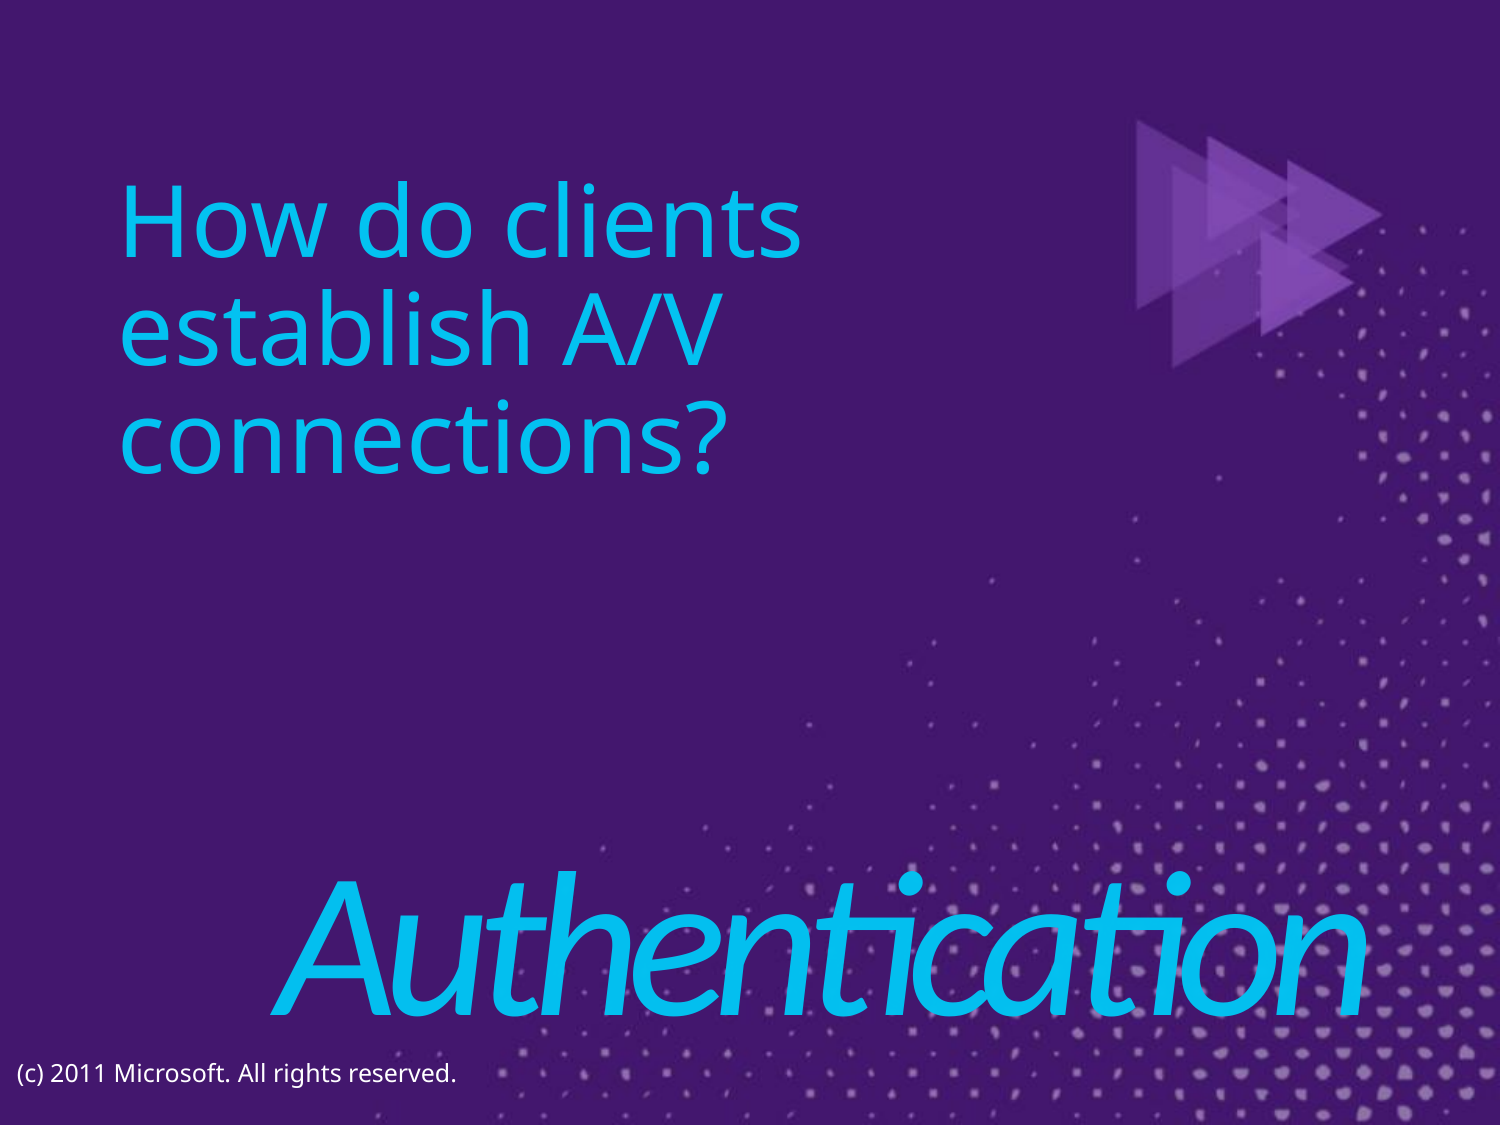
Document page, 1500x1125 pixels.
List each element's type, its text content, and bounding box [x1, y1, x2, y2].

footer (c) 2011 Microsoft. All rights reserved. [0, 1042, 475, 1103]
title How do clients establish A/V connections? [102, 208, 1251, 458]
list Authentication [131, 800, 1392, 1027]
picture [0, 0, 1500, 1125]
